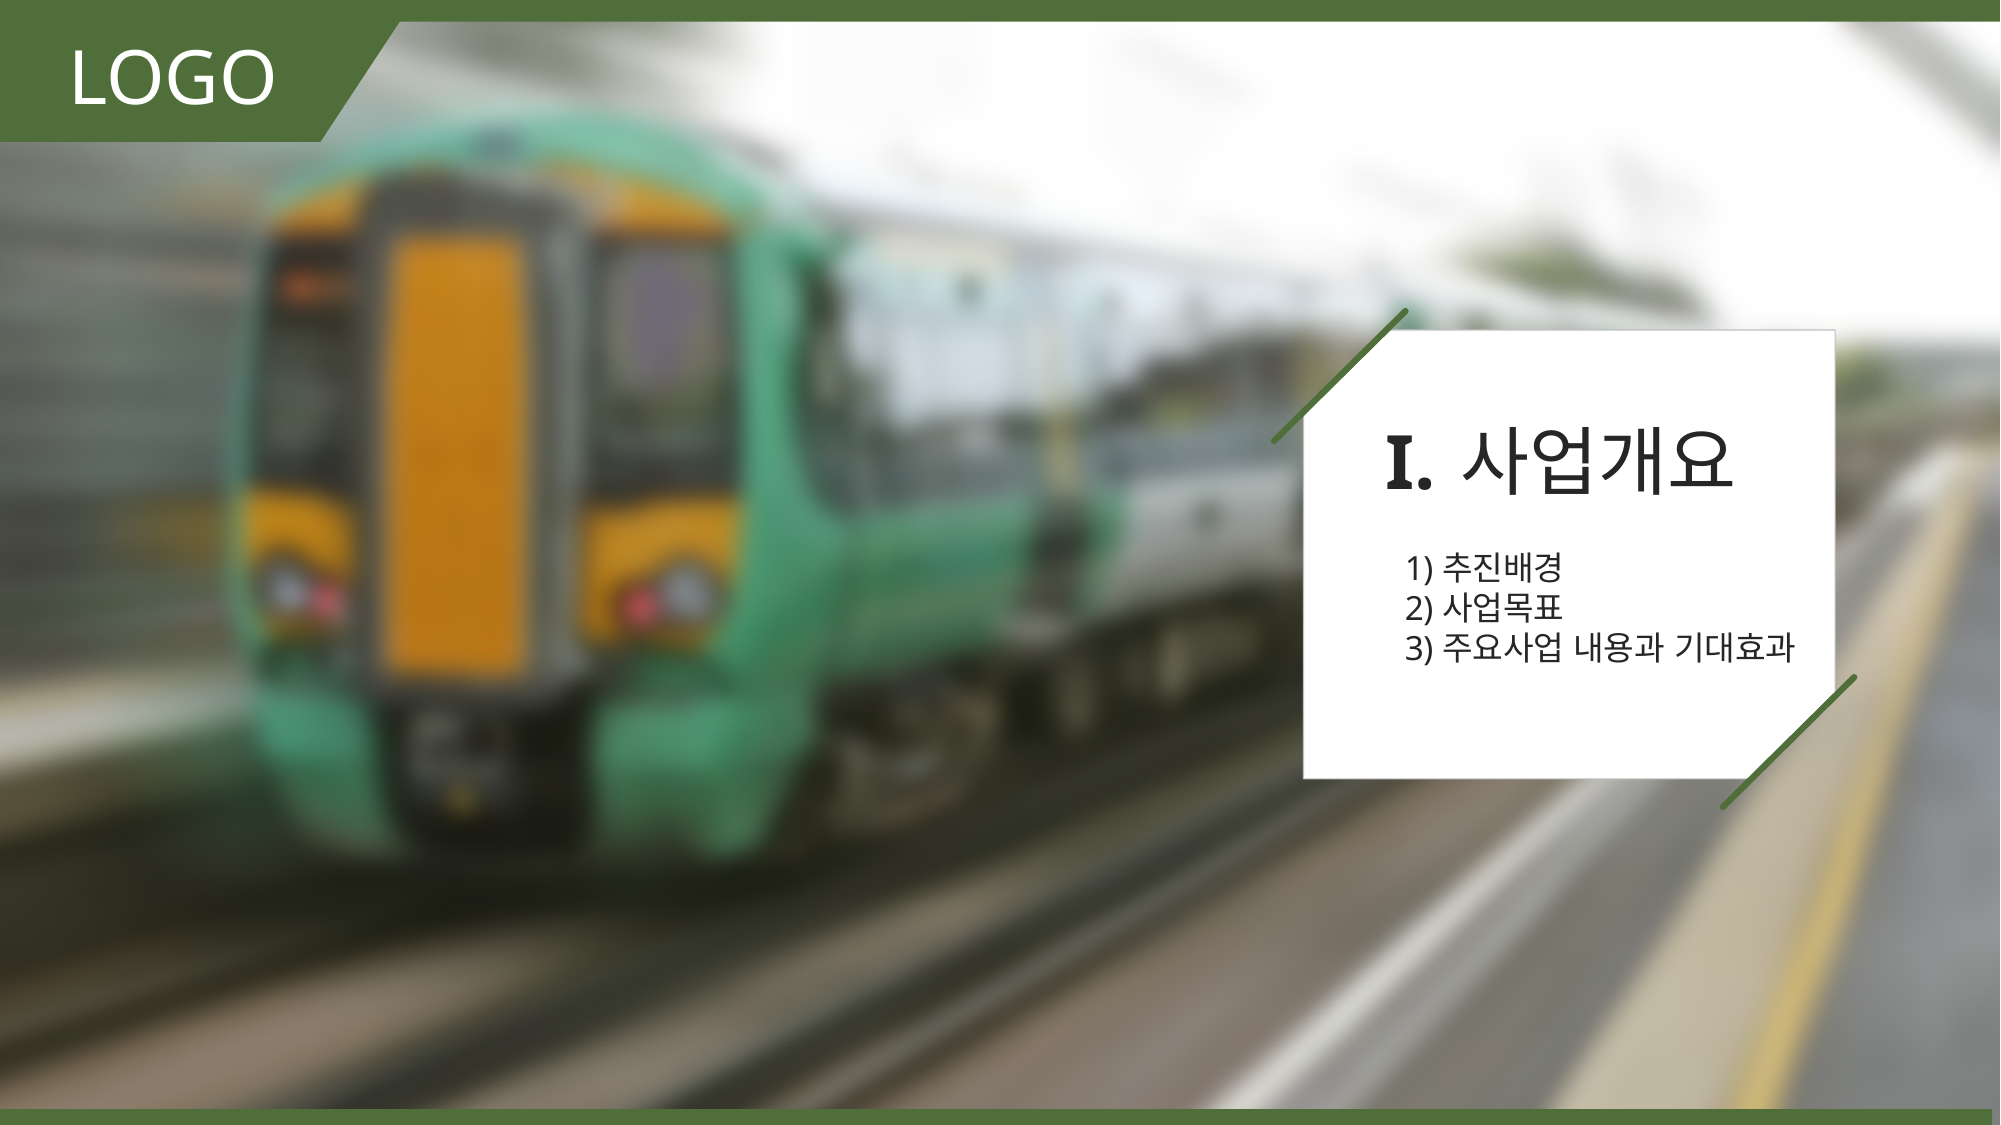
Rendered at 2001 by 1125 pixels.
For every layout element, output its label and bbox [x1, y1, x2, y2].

picture [0, 143, 2000, 1125]
text_box [0, 0, 2000, 143]
text_box [1273, 310, 1855, 808]
